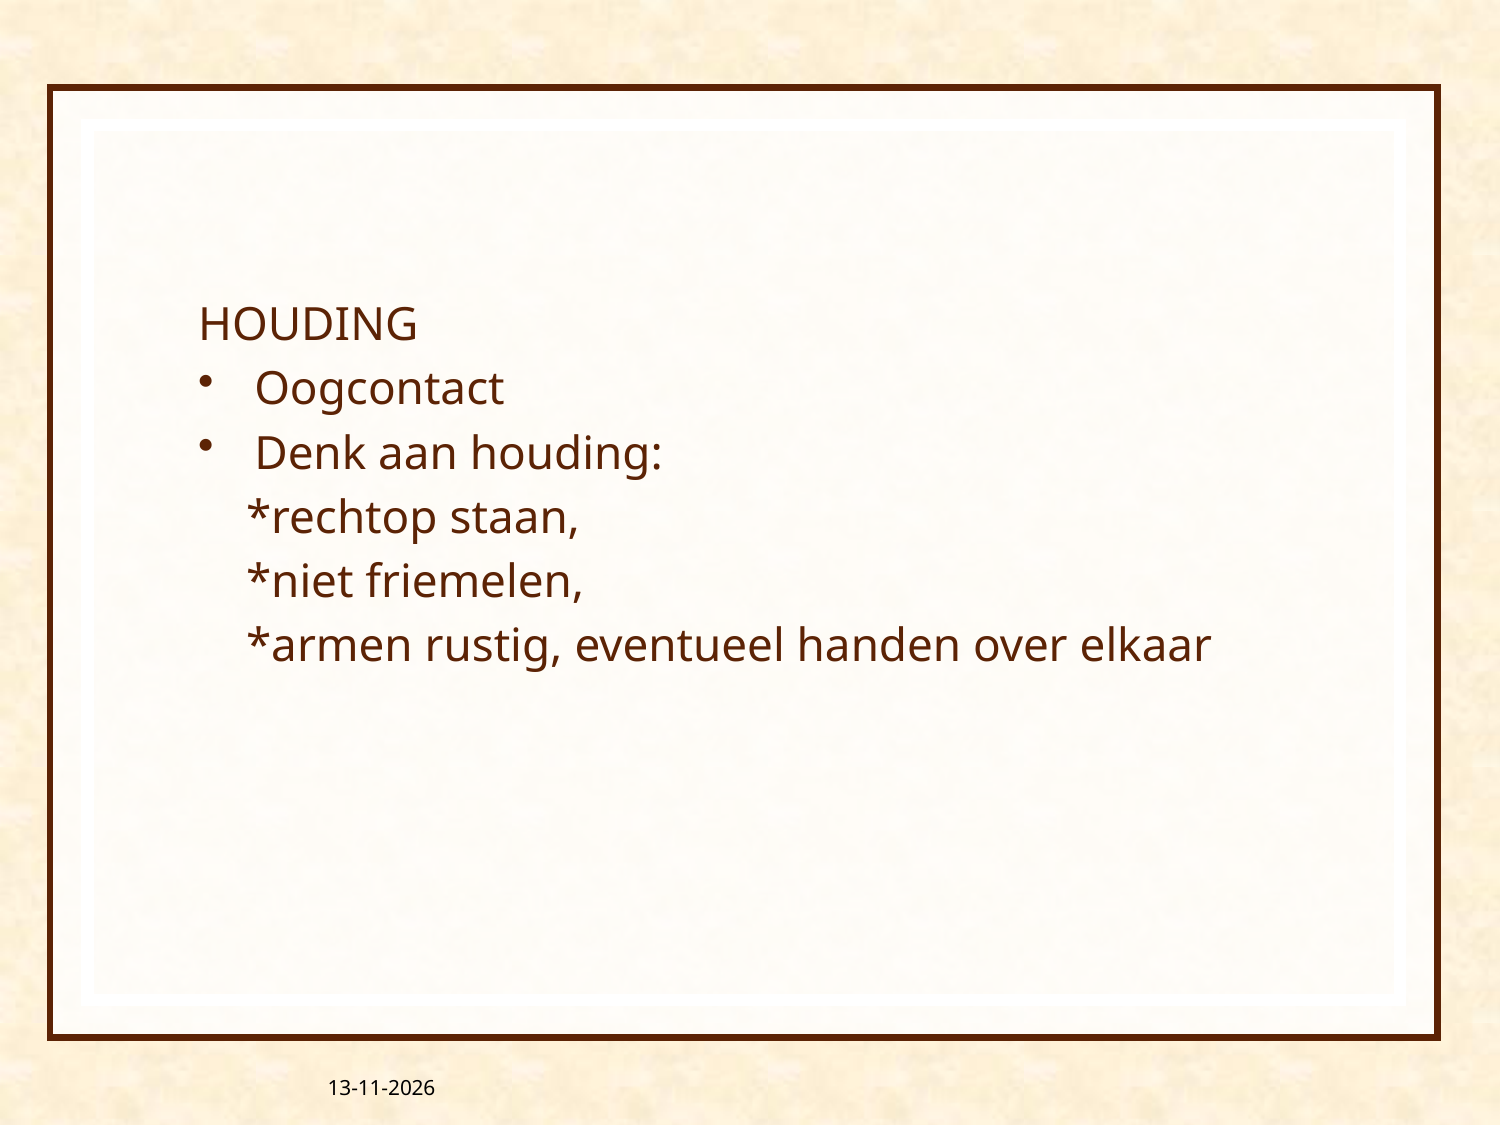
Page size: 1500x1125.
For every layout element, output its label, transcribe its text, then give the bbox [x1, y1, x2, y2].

list HOUDING Oogcontact Denk aan houding: *rechtop staan, *niet friemelen, *armen rustig, eventueel handen over elkaar [182, 287, 1350, 976]
picture [0, 0, 1500, 1125]
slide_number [312, 1052, 575, 1125]
